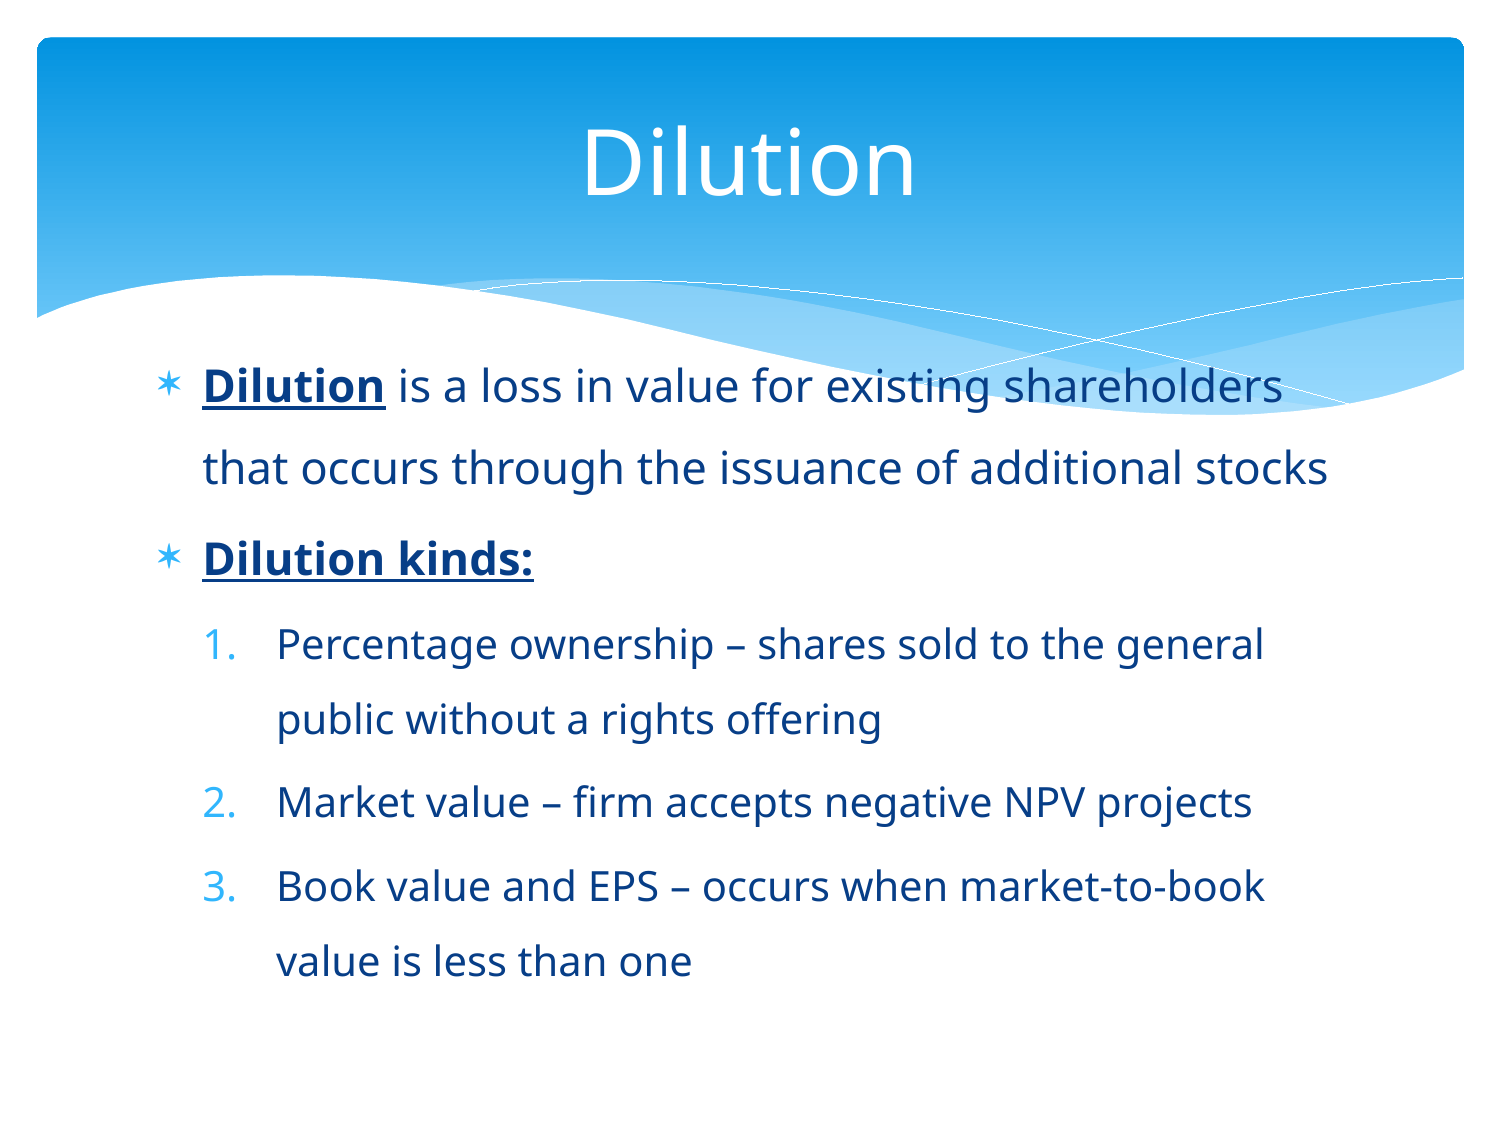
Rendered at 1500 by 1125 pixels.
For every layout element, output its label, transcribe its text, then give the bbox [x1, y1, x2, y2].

list Dilution is a loss in value for existing shareholders that occurs through the issuance of additional stocks Dilution kinds: Percentage ownership – shares sold to the general public without a rights offering Market value – firm accepts negative NPV projects Book value and EPS – occurs when market-to-book value is less than one [143, 322, 1359, 1005]
title Dilution [75, 55, 1425, 261]
